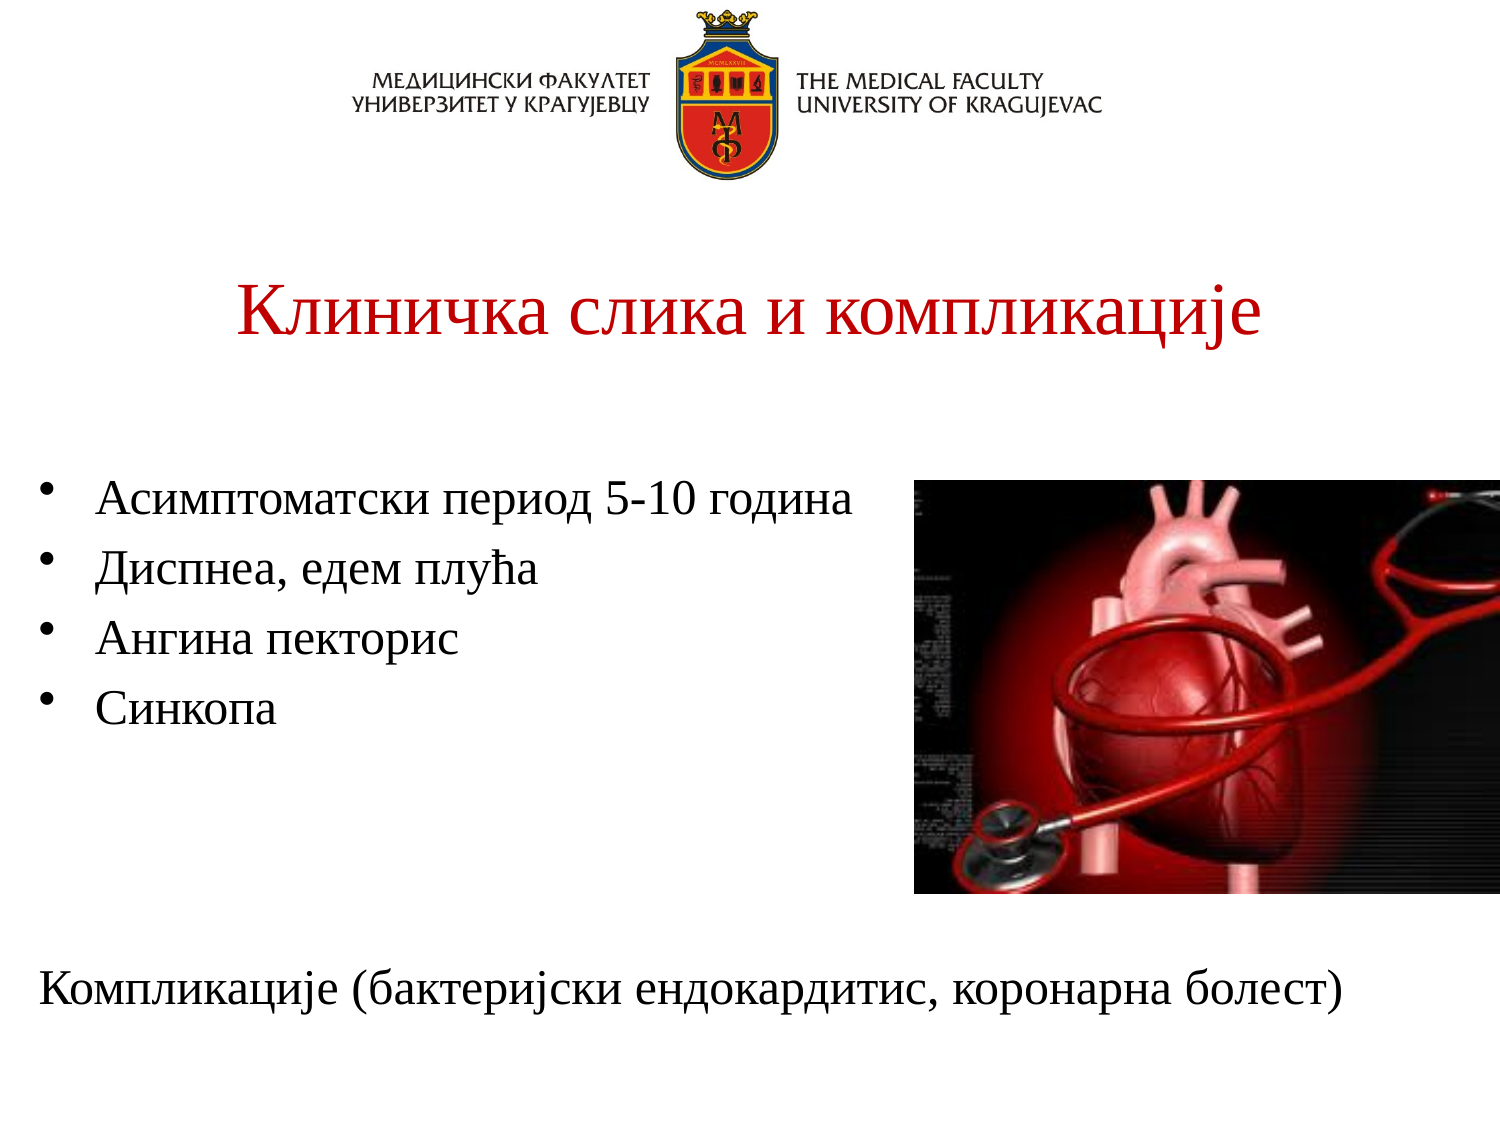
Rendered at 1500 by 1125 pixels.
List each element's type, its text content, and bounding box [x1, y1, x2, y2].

picture [328, 0, 1125, 191]
picture [913, 480, 1500, 895]
list Асимптоматски период 5-10 година Диспнеа, едем плућа Ангина пекторис Синкопа Компликације (бактеријски ендокардитис, коронарна болест) [23, 457, 1374, 1067]
title Клиничка слика и компликације [75, 210, 1425, 399]
